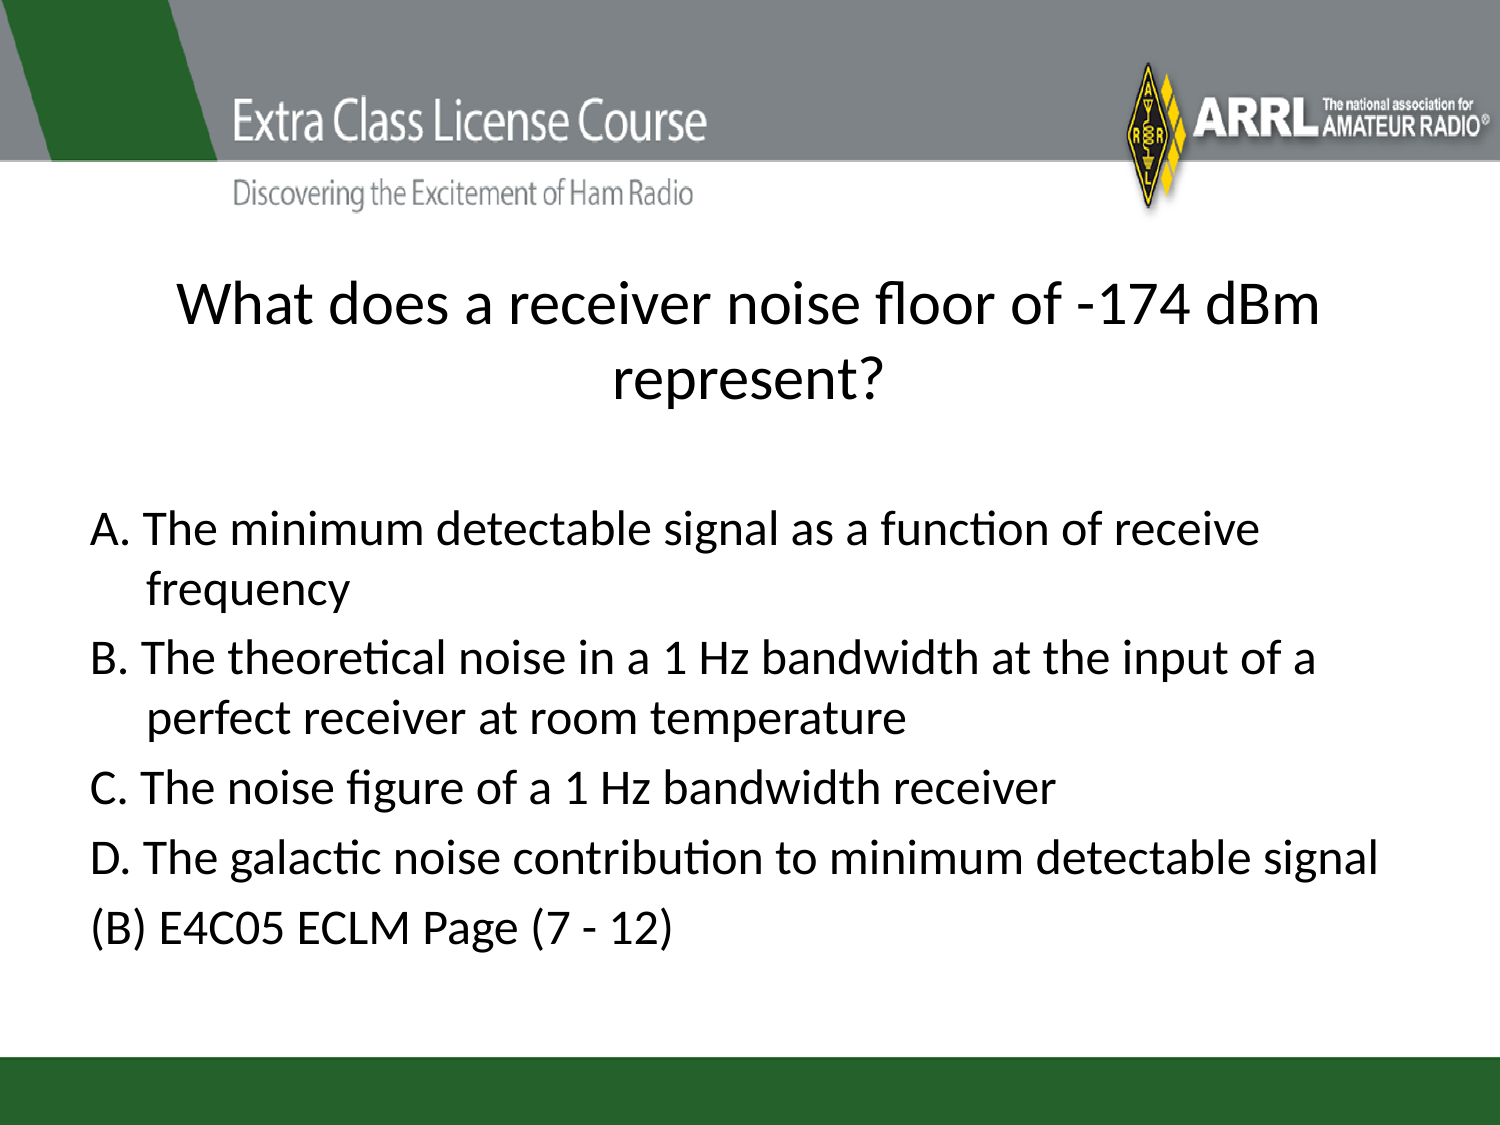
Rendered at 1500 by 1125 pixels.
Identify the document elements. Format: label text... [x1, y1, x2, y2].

list A. The minimum detectable signal as a function of receive frequency B. The theoretical noise in a 1 Hz bandwidth at the input of a perfect receiver at room temperature C. The noise figure of a 1 Hz bandwidth receiver D. The galactic noise contribution to minimum detectable signal (B) E4C05 ECLM Page (7 - 12) [75, 487, 1425, 1005]
picture [0, 0, 1500, 1125]
title What does a receiver noise floor of -174 dBm represent? [75, 254, 1425, 435]
